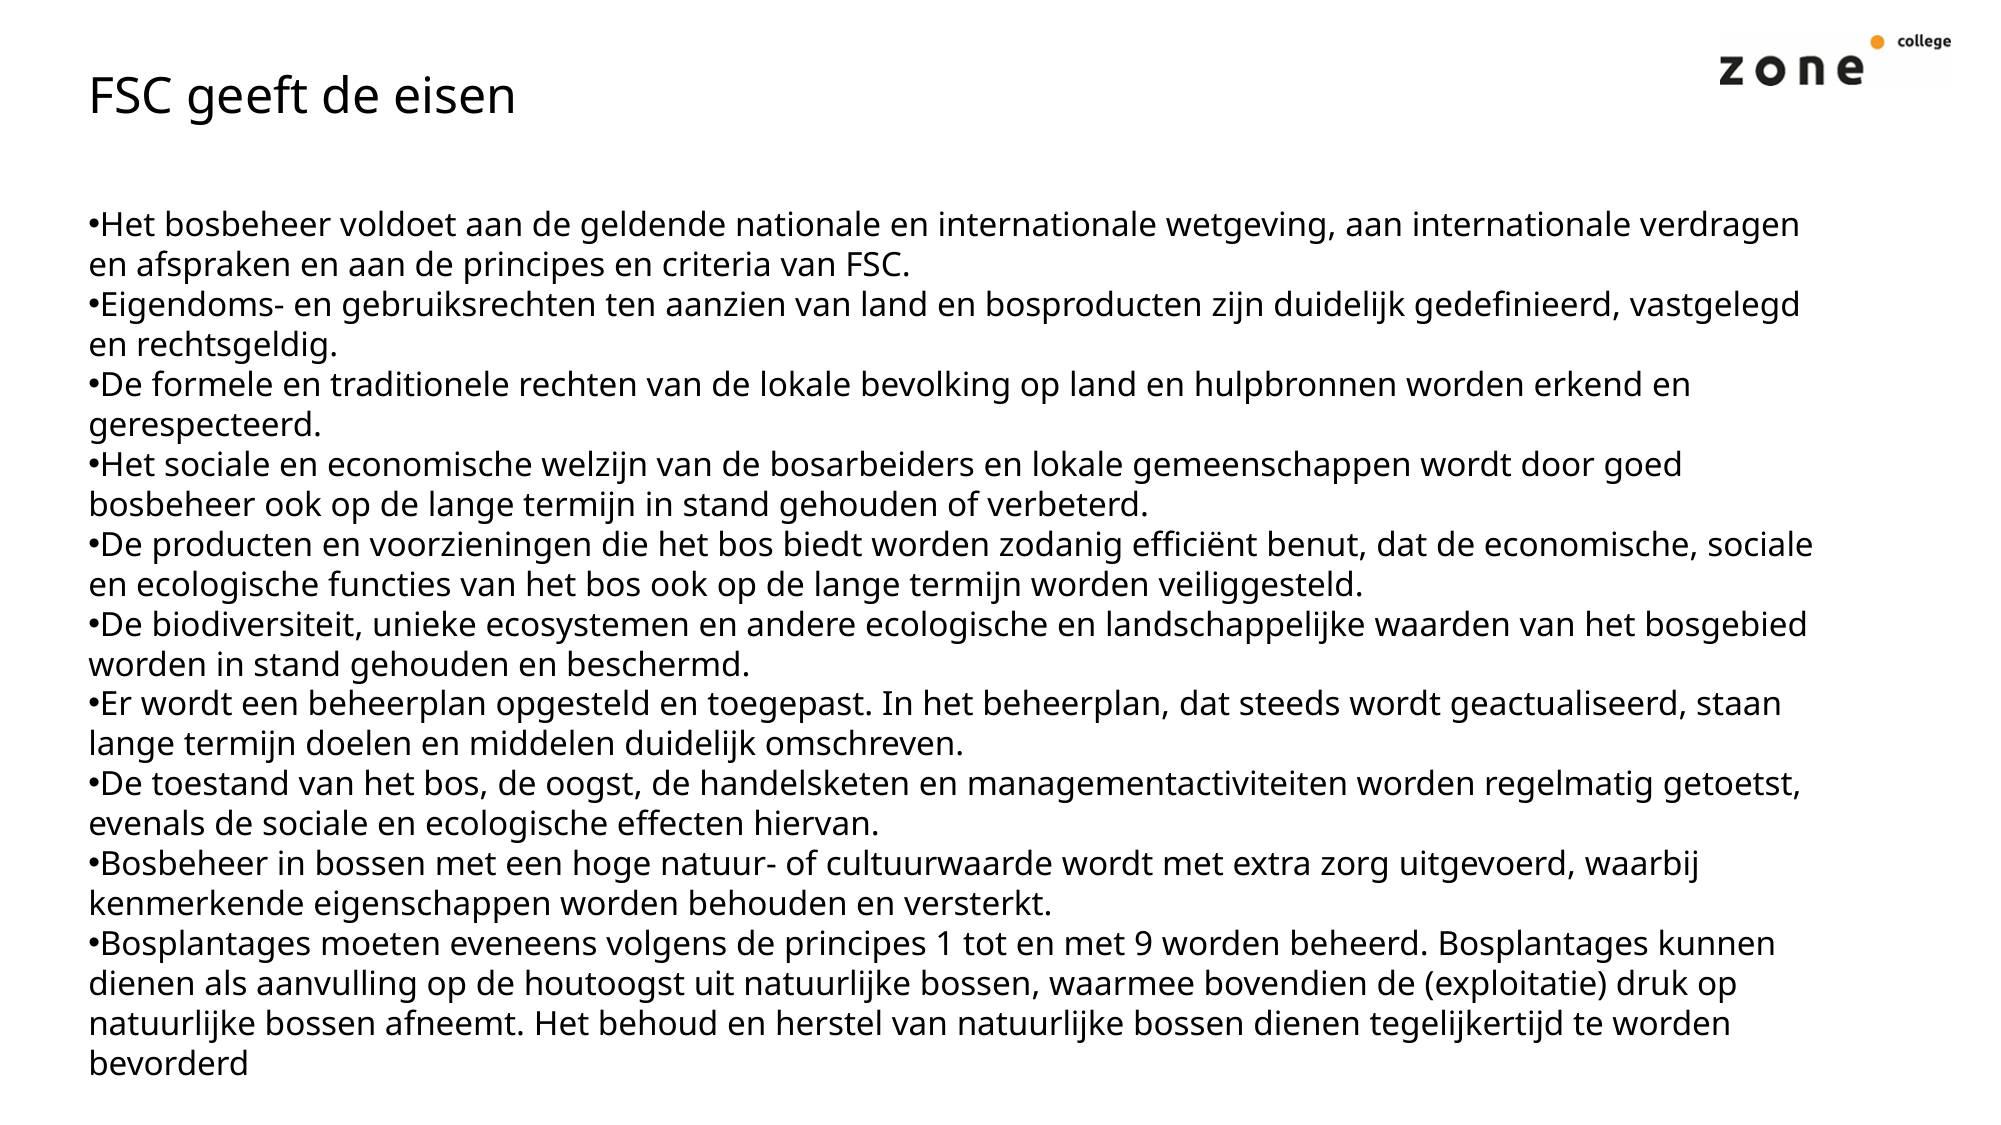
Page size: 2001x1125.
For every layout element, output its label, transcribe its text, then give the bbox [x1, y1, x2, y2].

picture [1719, 34, 1951, 87]
text_box FSC geeft de eisen Het bosbeheer voldoet aan de geldende nationale en internationale wetgeving, aan internationale verdragen en afspraken en aan de principes en criteria van FSC. Eigendoms- en gebruiksrechten ten aanzien van land en bosproducten zijn duidelijk gedefinieerd, vastgelegd en rechtsgeldig. De formele en traditionele rechten van de lokale bevolking op land en hulpbronnen worden erkend en gerespecteerd. Het sociale en economische welzijn van de bosarbeiders en lokale gemeenschappen wordt door goed bosbeheer ook op de lange termijn in stand gehouden of verbeterd. De producten en voorzieningen die het bos biedt worden zodanig efficiënt benut, dat de economische, sociale en ecologische functies van het bos ook op de lange termijn worden veiliggesteld. De biodiversiteit, unieke ecosystemen en andere ecologische en landschappelijke waarden van het bosgebied worden in stand gehouden en beschermd. Er wordt een beheerplan opgesteld en toegepast. In het beheerplan, dat steeds wordt geactualiseerd, staan lange termijn doelen en middelen duidelijk omschreven. De toestand van het bos, de oogst, de handelsketen en managementactiviteiten worden regelmatig getoetst, evenals de sociale en ecologische effecten hiervan. Bosbeheer in bossen met een hoge natuur- of cultuurwaarde wordt met extra zorg uitgevoerd, waarbij kenmerkende eigenschappen worden behouden en versterkt. Bosplantages moeten eveneens volgens de principes 1 tot en met 9 worden beheerd. Bosplantages kunnen dienen als aanvulling op de houtoogst uit natuurlijke bossen, waarmee bovendien de (exploitatie) druk op natuurlijke bossen afneemt. Het behoud en herstel van natuurlijke bossen dienen tegelijkertijd te worden bevorderd [73, 0, 1836, 1090]
